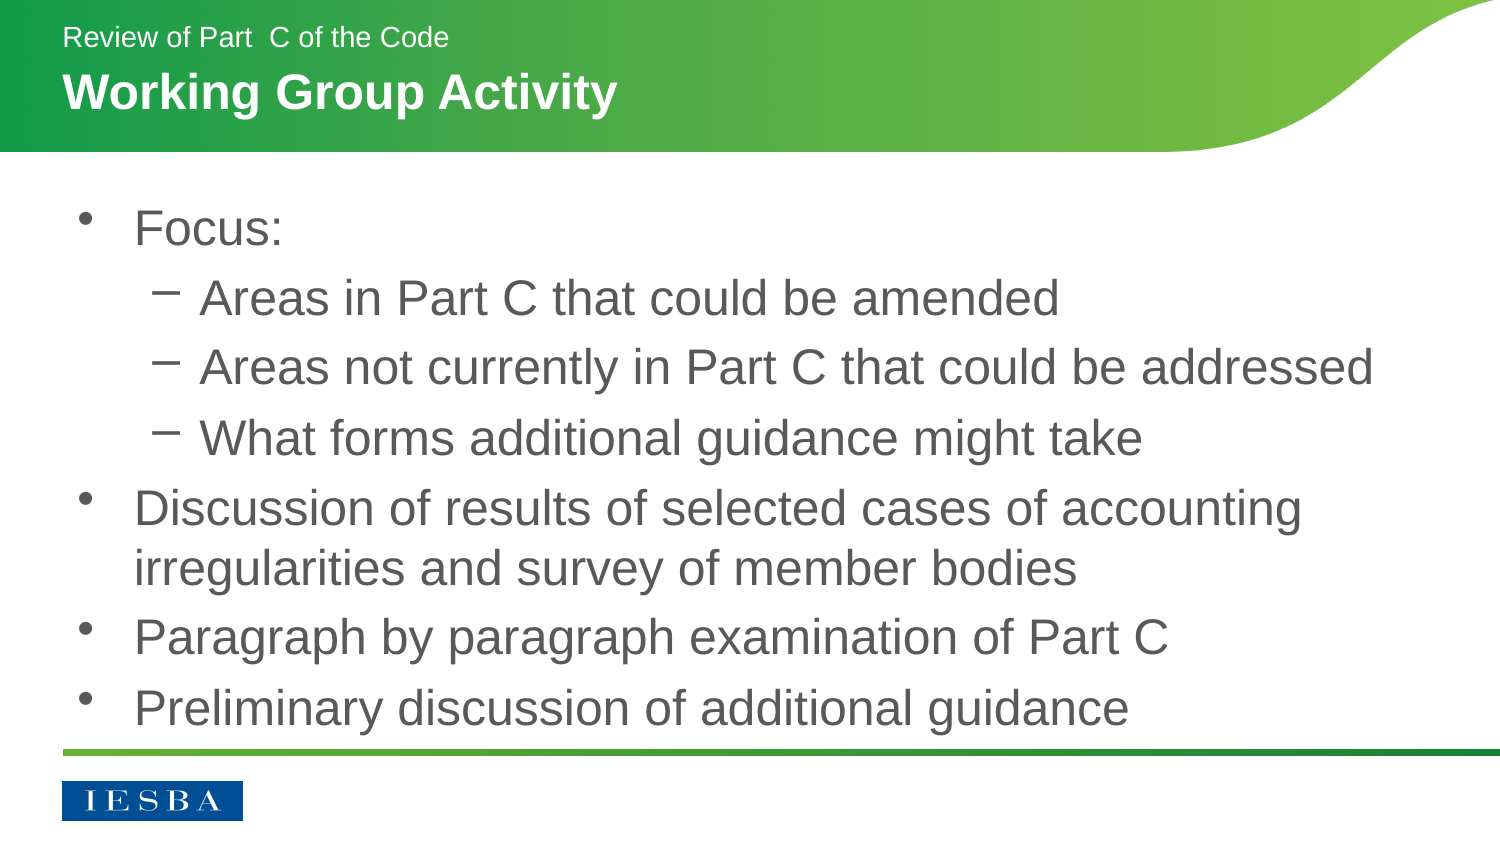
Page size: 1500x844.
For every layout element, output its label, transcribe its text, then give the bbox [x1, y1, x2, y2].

picture [62, 781, 243, 821]
picture [0, 0, 1497, 152]
subtitle Review of Part C of the Code [62, 18, 500, 47]
list Focus: Areas in Part C that could be amended Areas not currently in Part C that could be addressed What forms additional guidance might take Discussion of results of selected cases of accounting irregularities and survey of member bodies Paragraph by paragraph examination of Part C Preliminary discussion of additional guidance [62, 187, 1450, 694]
title Working Group Activity [62, 56, 1300, 122]
